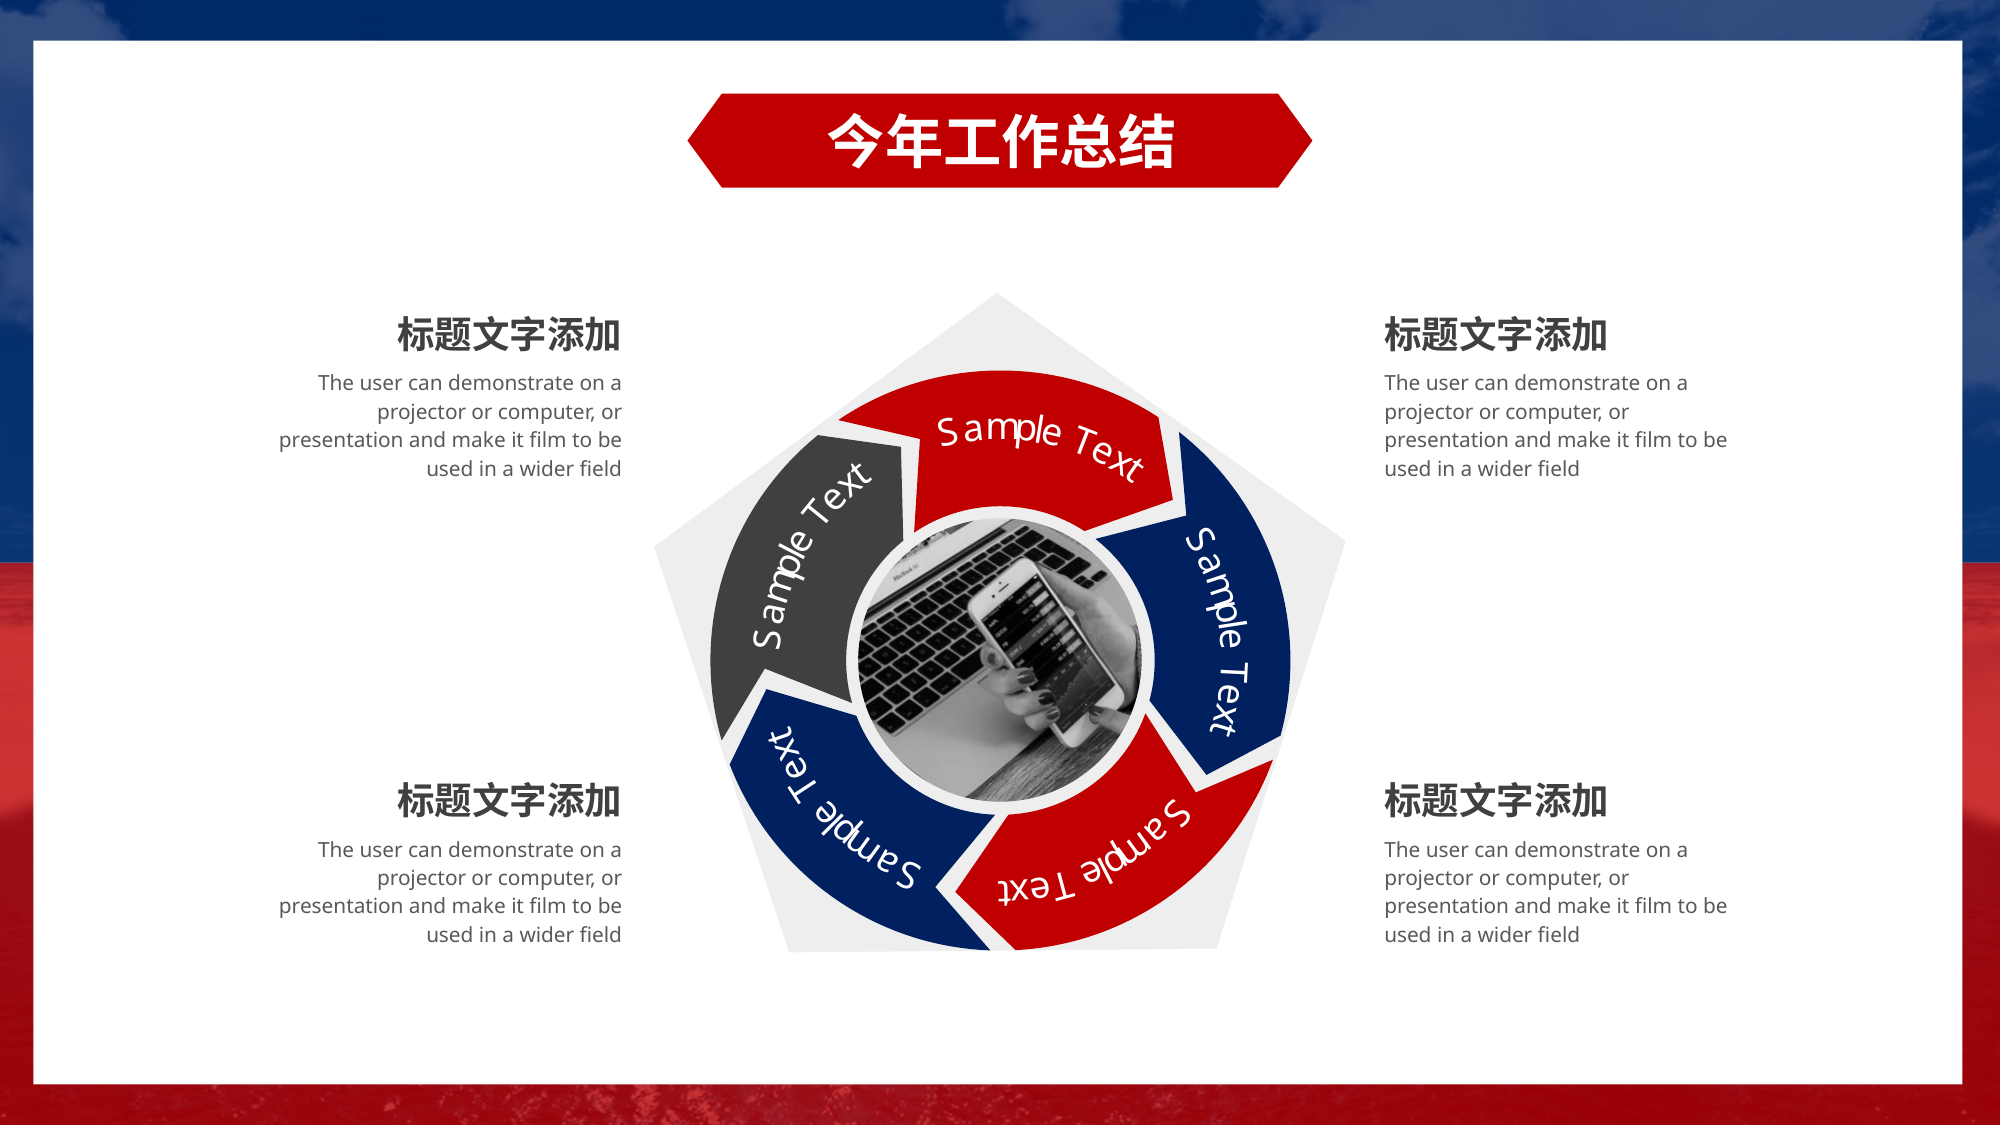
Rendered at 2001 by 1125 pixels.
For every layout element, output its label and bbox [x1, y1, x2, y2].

text_box [1369, 303, 1756, 490]
text_box [654, 291, 1346, 952]
text_box [251, 303, 637, 490]
text_box [1369, 769, 1756, 956]
text_box [687, 93, 1313, 188]
text_box [251, 769, 637, 956]
